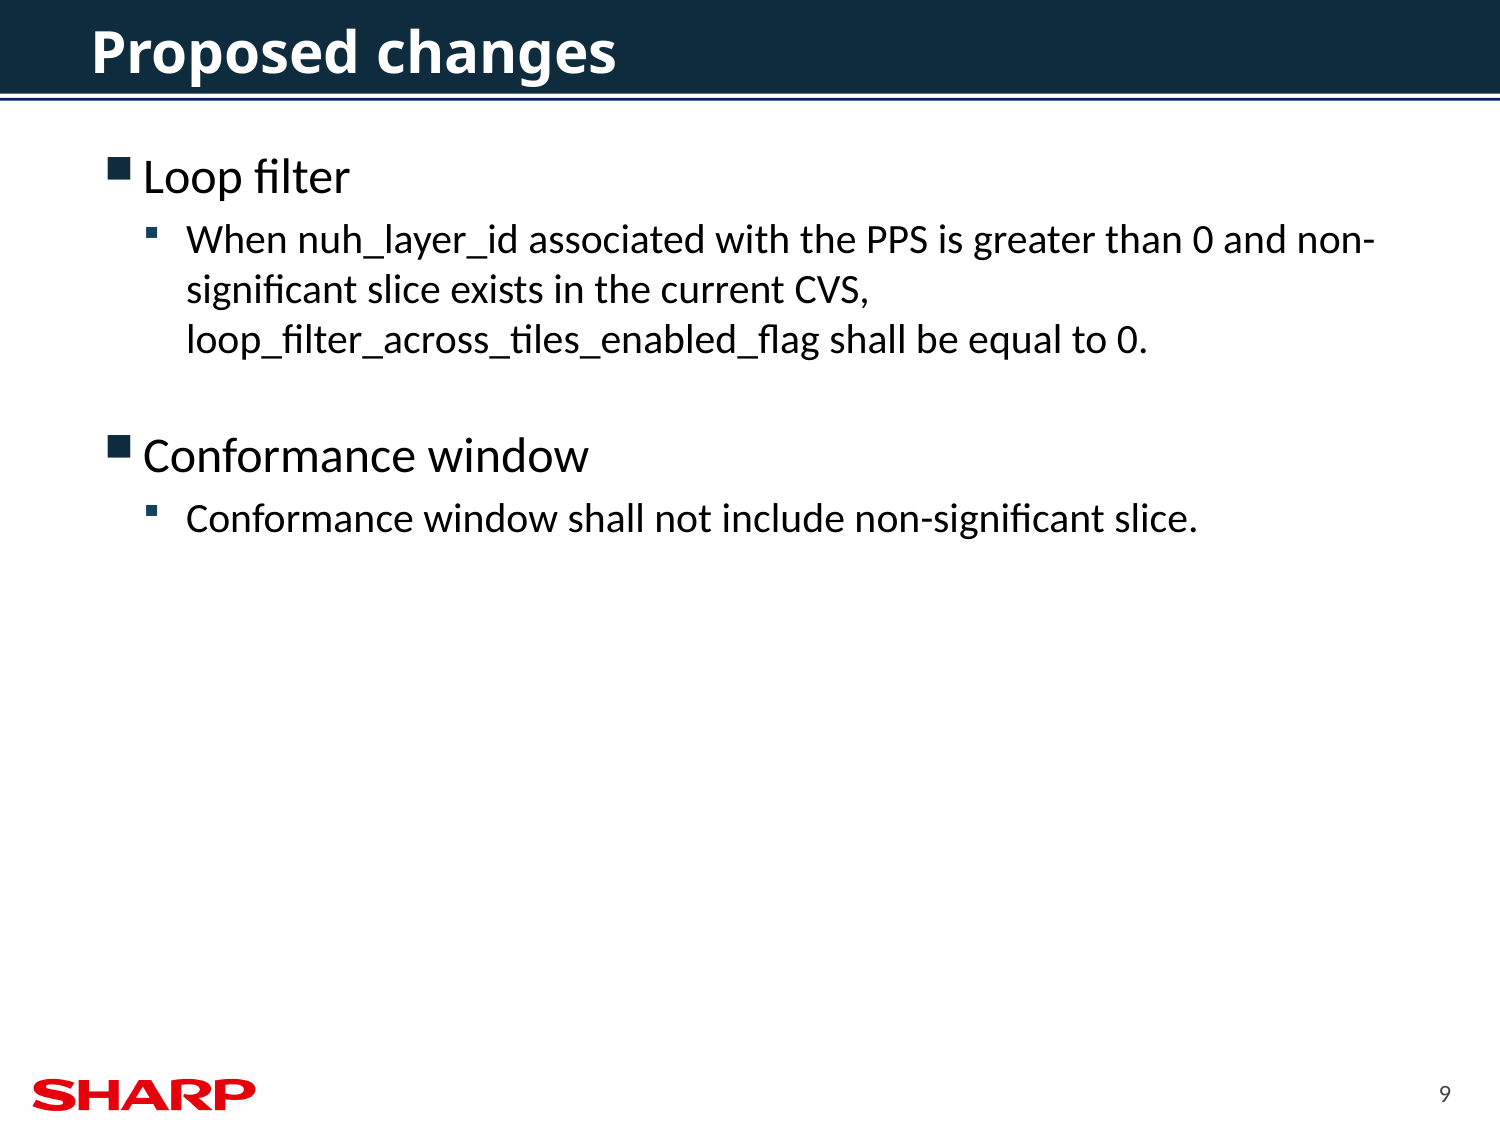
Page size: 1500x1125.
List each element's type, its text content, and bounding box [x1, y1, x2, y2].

slide_number 9 [1345, 1062, 1467, 1108]
picture [17, 1064, 271, 1125]
list Loop filter When nuh_layer_id associated with the PPS is greater than 0 and non-significant slice exists in the current CVS, loop_filter_across_tiles_enabled_flag shall be equal to 0. Conformance window Conformance window shall not include non-significant slice. [74, 128, 1426, 1051]
title Proposed changes [74, 15, 1426, 85]
